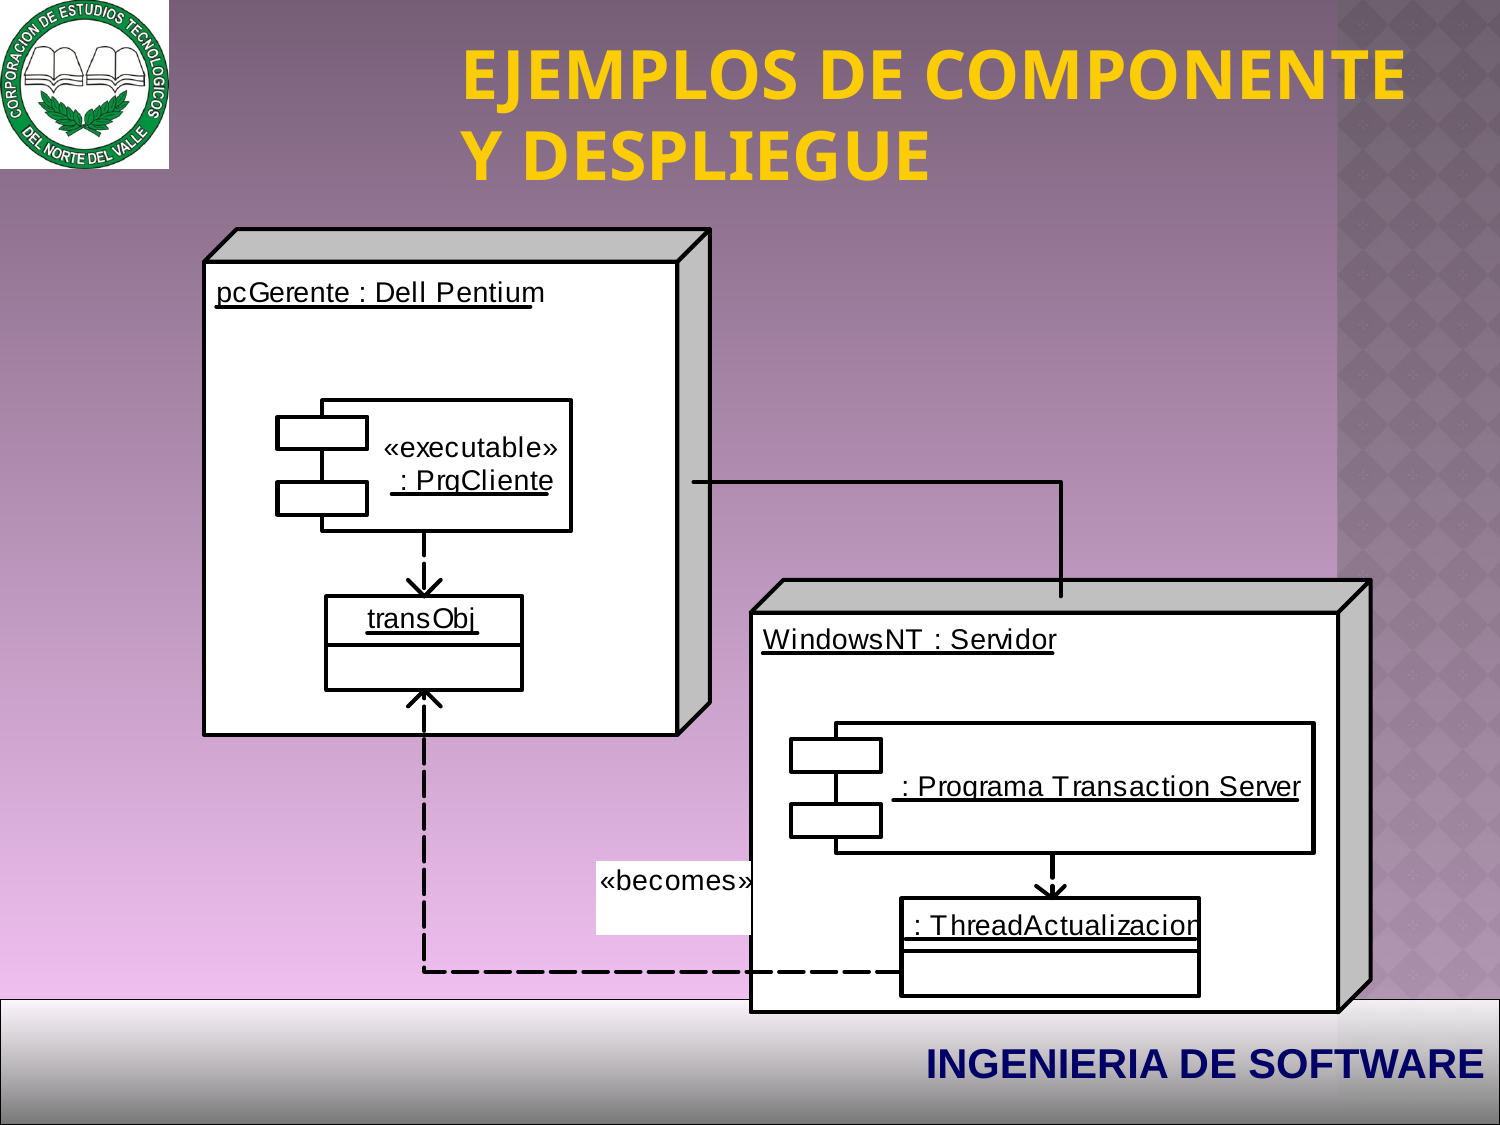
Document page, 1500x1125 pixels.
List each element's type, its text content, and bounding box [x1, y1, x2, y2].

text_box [199, 224, 1388, 1025]
title Ejemplos de Componente y Despliegue [445, 23, 1425, 211]
picture [0, 0, 169, 169]
